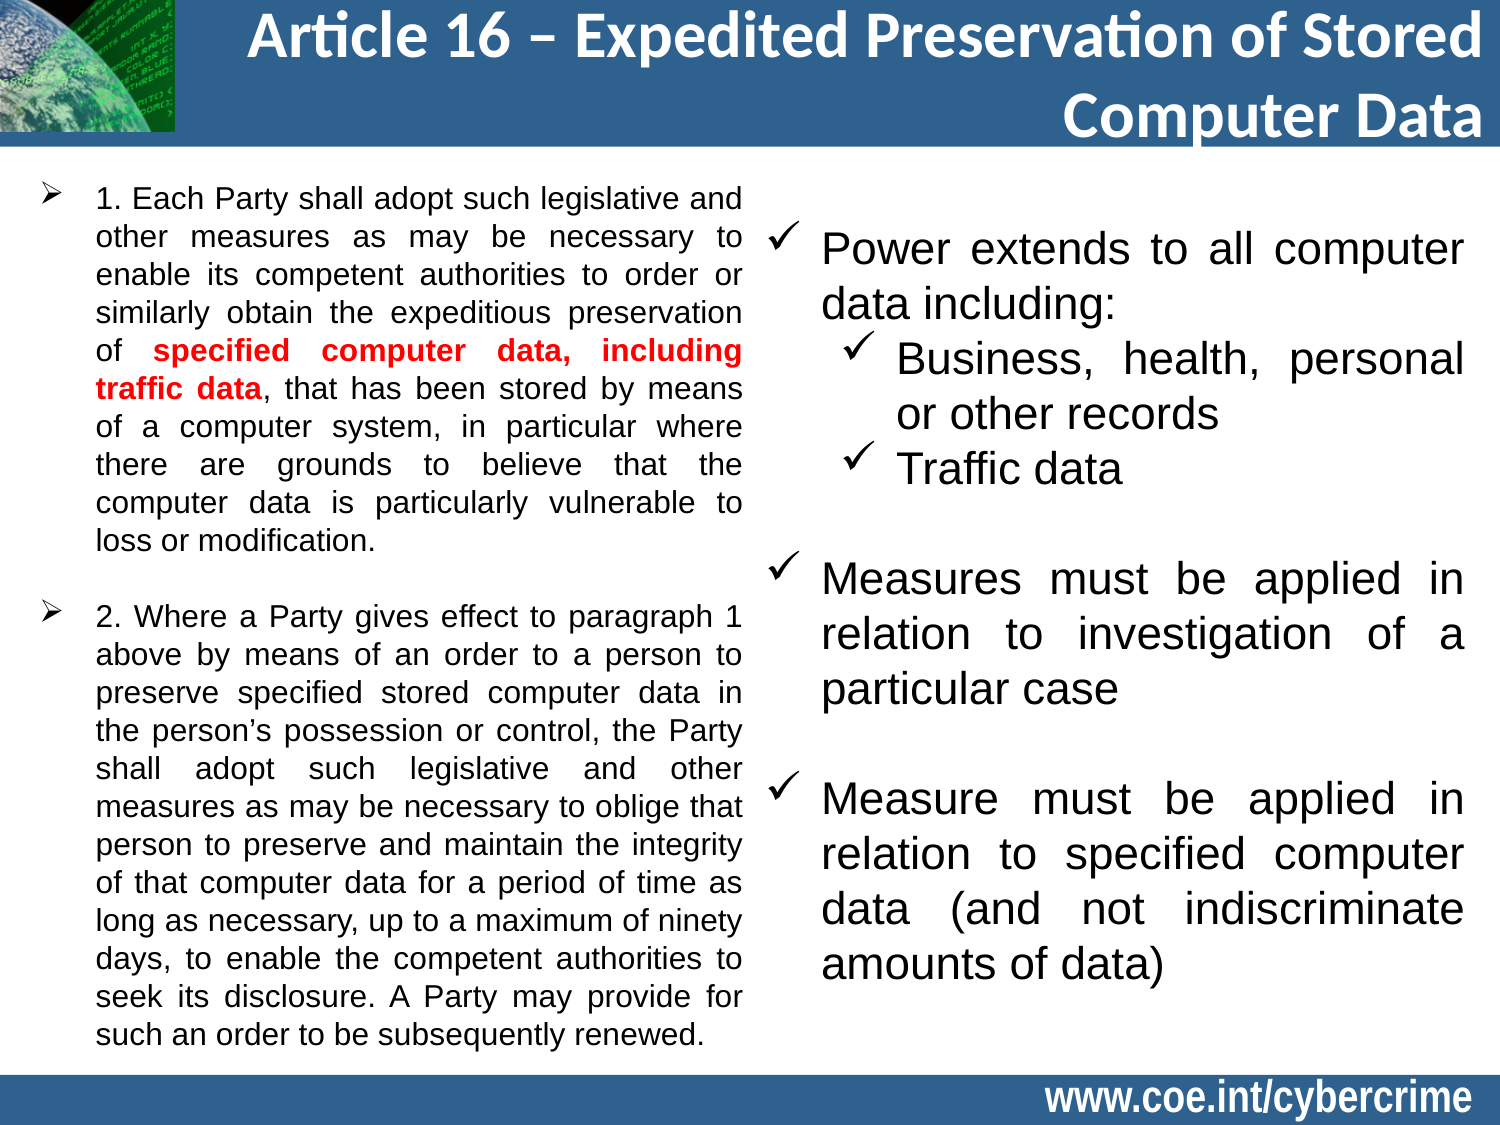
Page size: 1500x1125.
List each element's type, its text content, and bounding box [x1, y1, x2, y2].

text_box Power extends to all computer data including: Business, health, personal or other records Traffic data Measures must be applied in relation to investigation of a particular case Measure must be applied in relation to specified computer data (and not indiscriminate amounts of data) [749, 211, 1480, 996]
text_box 1. Each Party shall adopt such legislative and other measures as may be necessary to enable its competent authorities to order or similarly obtain the expeditious preservation of specified computer data, including traffic data, that has been stored by means of a computer system, in particular where there are grounds to believe that the computer data is particularly vulnerable to loss or modification. 2. Where a Party gives effect to paragraph 1 above by means of an order to a person to preserve specified stored computer data in the person’s possession or control, the Party shall adopt such legislative and other measures as may be necessary to oblige that person to preserve and maintain the integrity of that computer data for a period of time as long as necessary, up to a maximum of ninety days, to enable the competent authorities to seek its disclosure. A Party may provide for such an order to be subsequently renewed. [24, 170, 759, 1059]
text_box www.coe.int/cybercrime [1030, 1059, 1500, 1125]
text_box [0, 1073, 1030, 1125]
picture [0, 0, 175, 132]
text_box Article 16 – Expedited Preservation of Stored Computer Data [0, 0, 1500, 149]
